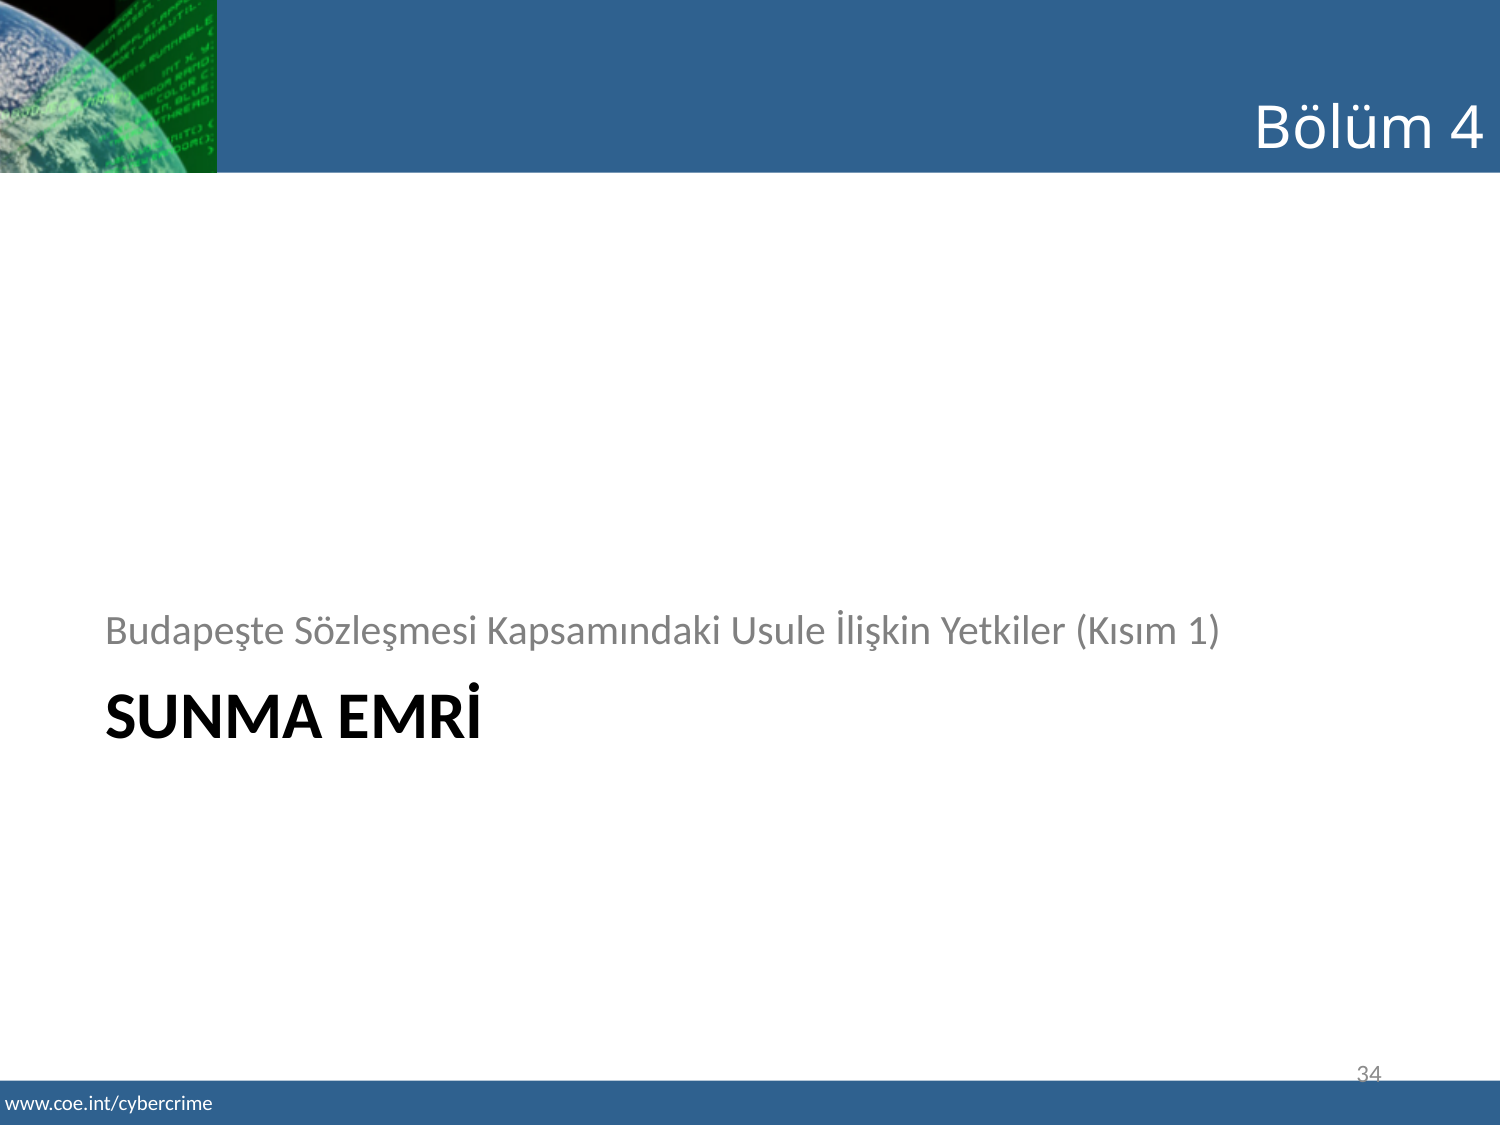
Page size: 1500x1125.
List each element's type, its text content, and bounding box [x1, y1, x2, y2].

slide_number 34 [1059, 1042, 1397, 1103]
picture [0, 0, 217, 173]
list Budapeşte Sözleşmesi Kapsamındaki Usule İlişkin Yetkiler (Kısım 1) [90, 601, 1385, 674]
title Sunma emrİ [90, 674, 1385, 920]
list Bölüm 4 [461, 0, 1500, 170]
